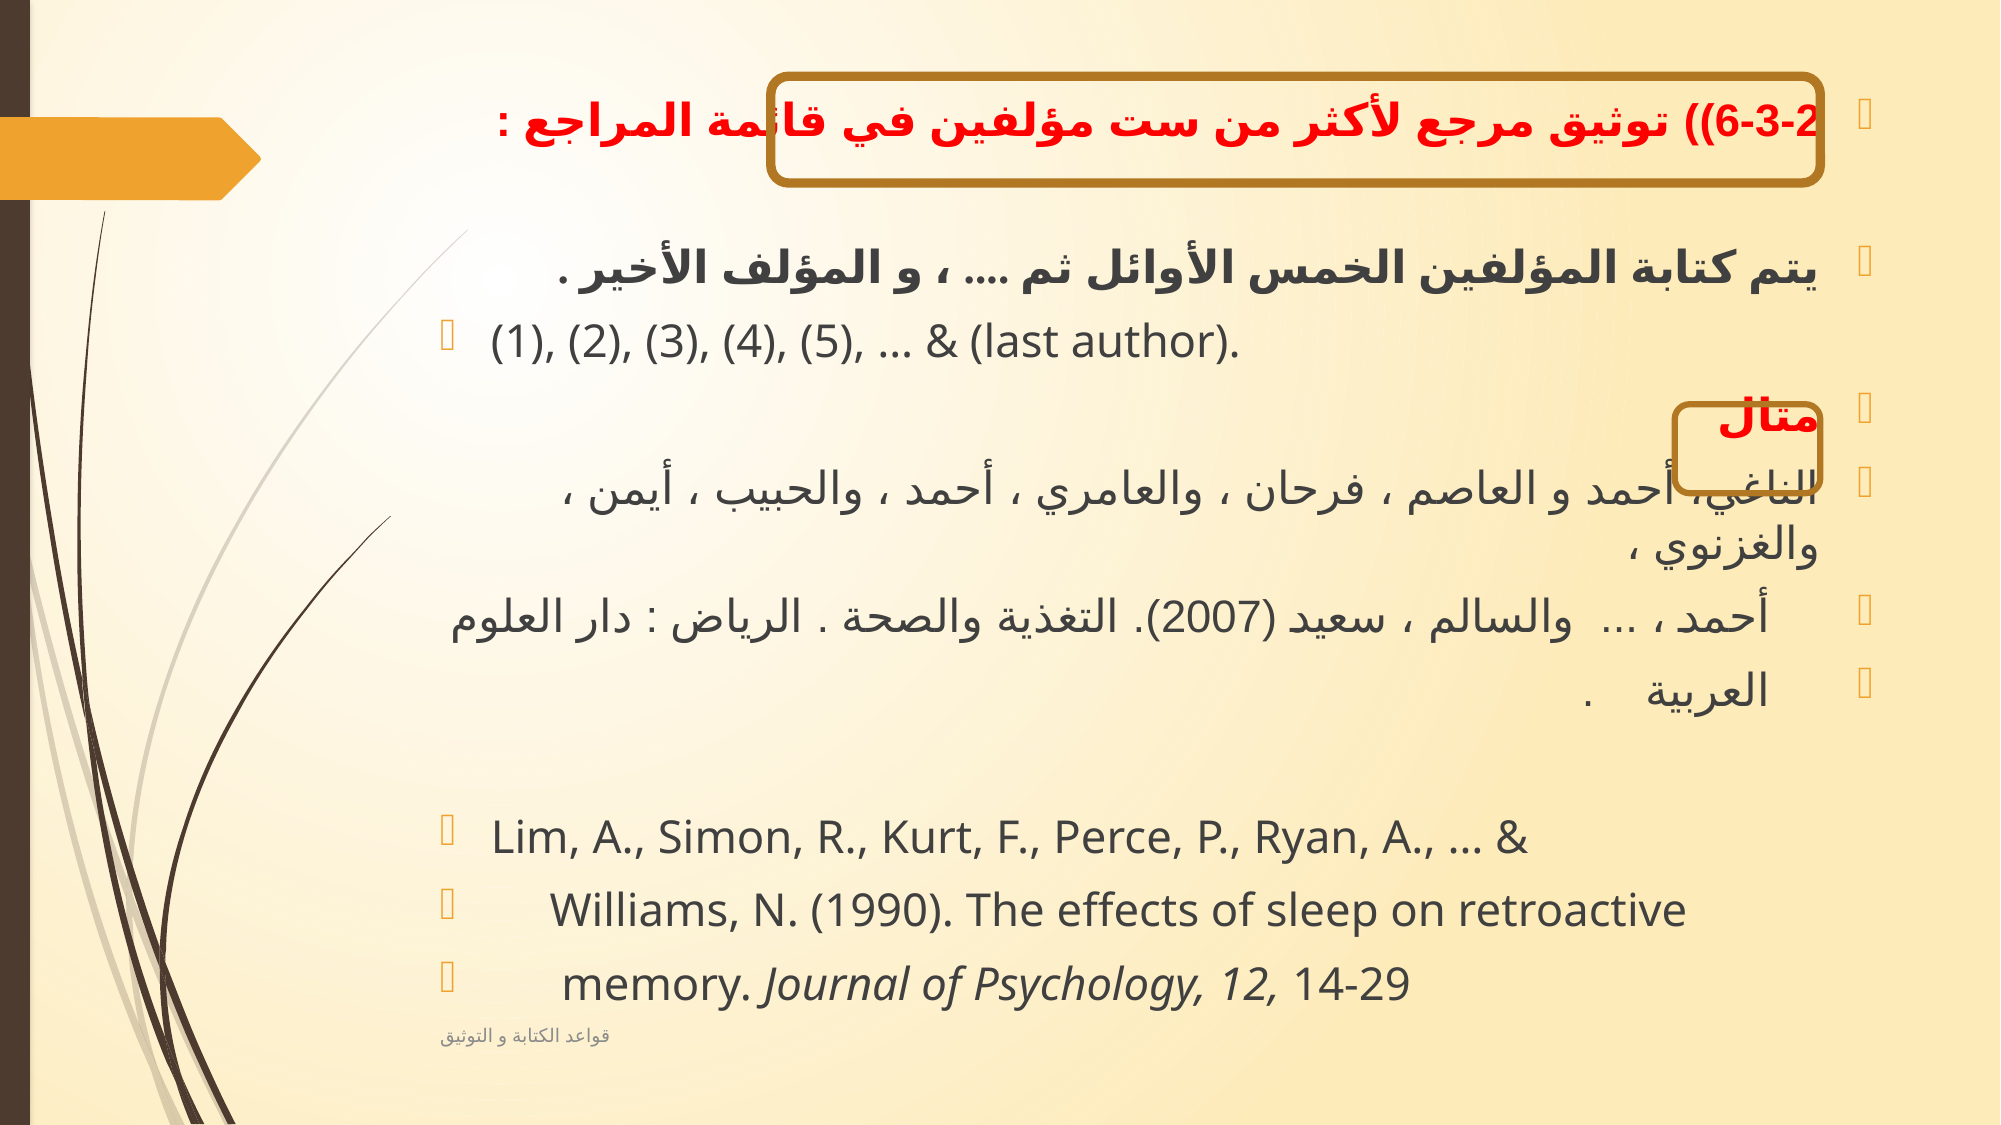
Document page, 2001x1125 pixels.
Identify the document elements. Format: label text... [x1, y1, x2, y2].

footer قواعد الكتابة و التوثيق [424, 1006, 1675, 1067]
text_box [1673, 402, 1822, 495]
text_box [769, 74, 1822, 185]
list 6-3-2)) توثيق مرجع لأكثر من ست مؤلفين في قائمة المراجع : يتم كتابة المؤلفين الخمس الأوائل ثم .... ، و المؤلف الأخير . (1), (2), (3), (4), (5), … & (last author). مثال الناغي، أحمد و العاصم ، فرحان ، والعامري ، أحمد ، والحبيب ، أيمن ، والغزنوي ، أحمد ، ... والسالم ، سعيد (2007). التغذية والصحة . الرياض : دار العلوم العربية . Lim, A., Simon, R., Kurt, F., Perce, P., Ryan, A., … & Williams, N. (1990). The effects of sleep on retroactive memory. Journal of Psychology, 12, 14-29 [424, 83, 1888, 1067]
